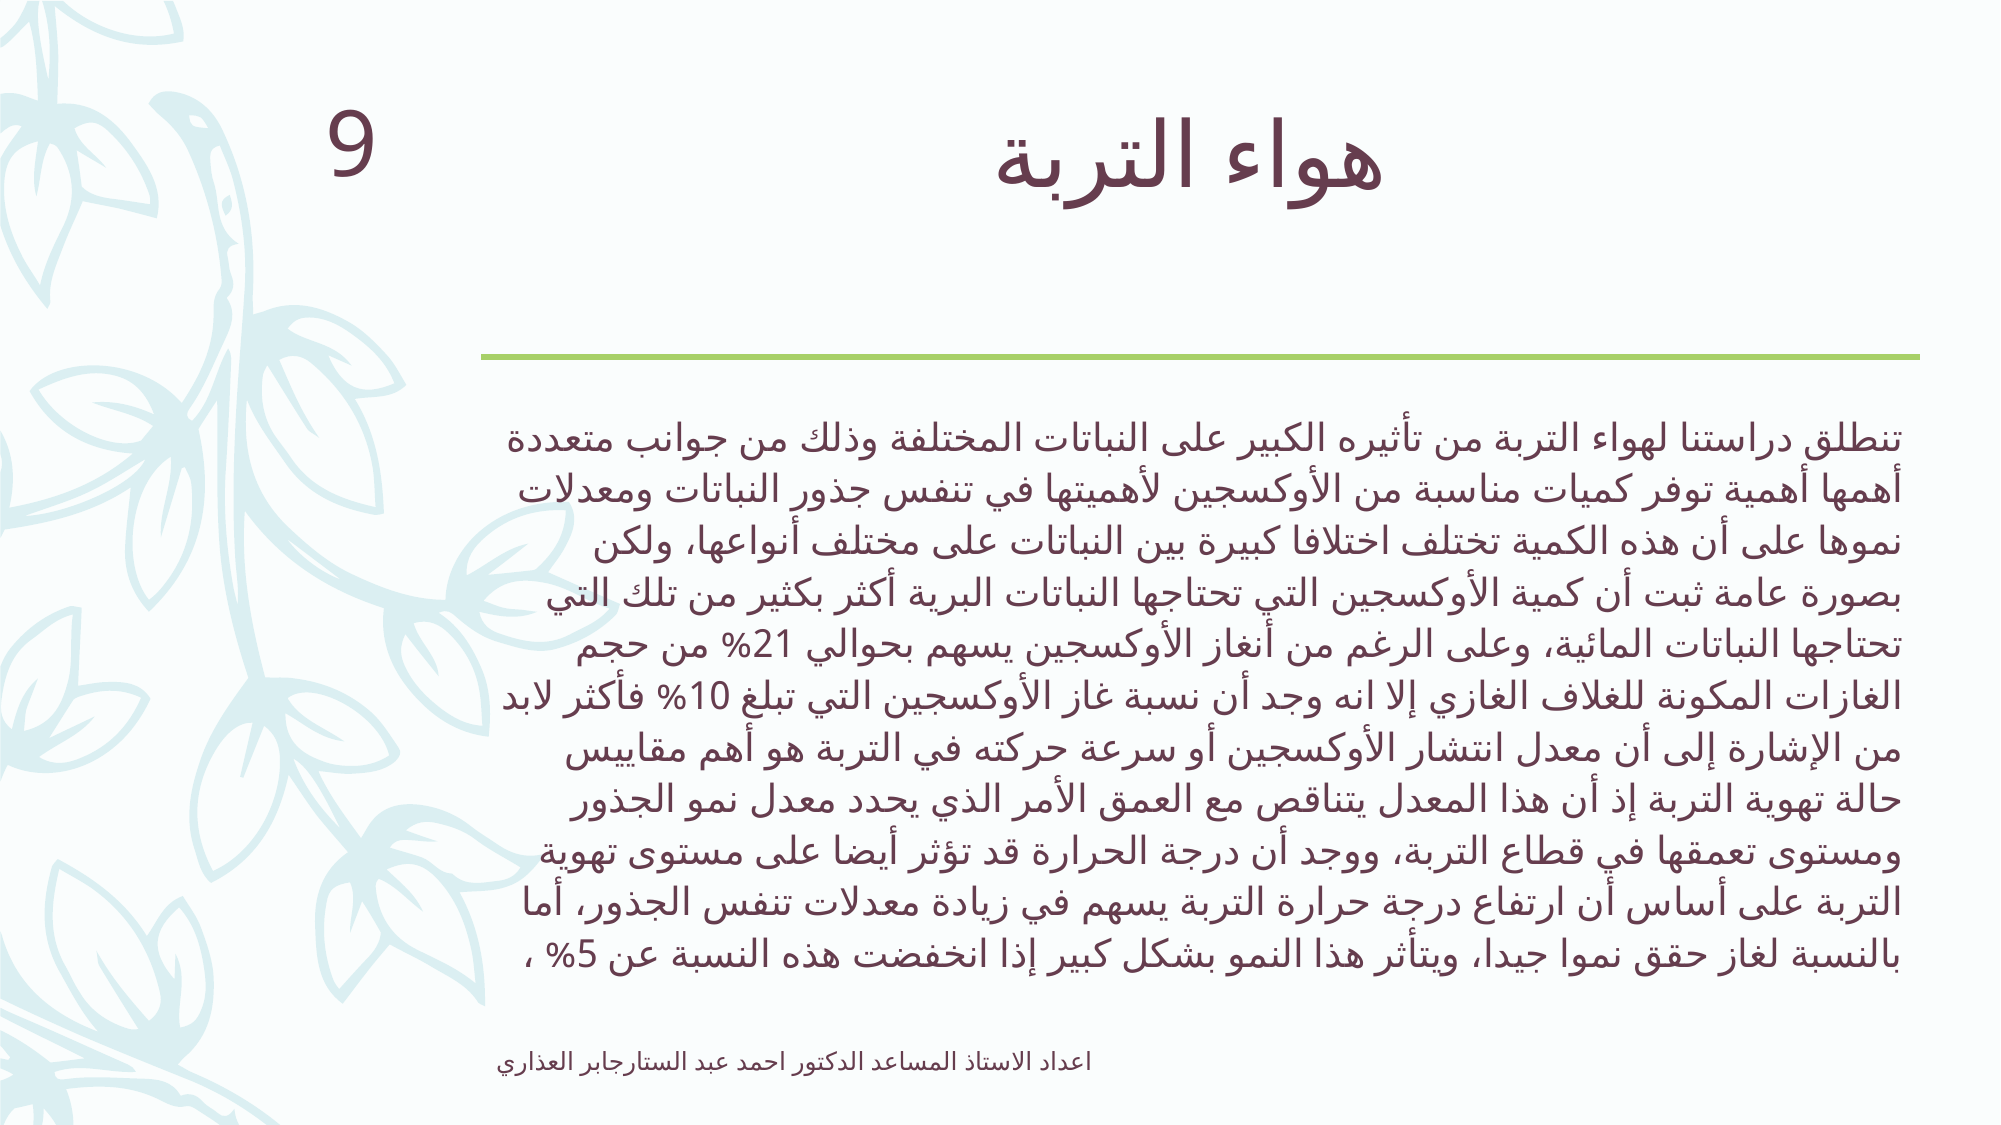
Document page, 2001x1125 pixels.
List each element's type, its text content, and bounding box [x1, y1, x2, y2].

footer اعداد الاستاذ المساعد الدكتور احمد عبد الستارجابر العذاري [481, 1032, 1411, 1093]
slide_number 9 [84, 118, 394, 218]
list تنطلق دراستنا لهواء التربة من تأثيره الكبير على النباتات المختلفة وذلك من جوانب متعددة أهمها أهمية توفر كميات مناسبة من الأوكسجين لأهميتها في تنفس جذور النباتات ومعدلات نموها على أن هذه الكمية تختلف اختلافا كبيرة بين النباتات على مختلف أنواعها، ولكن بصورة عامة ثبت أن كمية الأوكسجين التي تحتاجها النباتات البرية أكثر بكثير من تلك التي تحتاجها النباتات المائية، وعلى الرغم من أنغاز الأوكسجين يسهم بحوالي 21% من حجم الغازات المكونة للغلاف الغازي إلا انه وجد أن نسبة غاز الأوكسجين التي تبلغ 10% فأكثر لابد من الإشارة إلى أن معدل انتشار الأوكسجين أو سرعة حركته في التربة هو أهم مقاييس حالة تهوية التربة إذ أن هذا المعدل يتناقص مع العمق الأمر الذي يحدد معدل نمو الجذور ومستوى تعمقها في قطاع التربة، ووجد أن درجة الحرارة قد تؤثر أيضا على مستوى تهوية التربة على أساس أن ارتفاع درجة حرارة التربة يسهم في زيادة معدلات تنفس الجذور، أما بالنسبة لغاز حقق نموا جيدا، ويتأثر هذا النمو بشكل كبير إذا انخفضت هذه النسبة عن 5% ، [481, 399, 1920, 999]
title هواء التربة [460, 93, 1920, 350]
